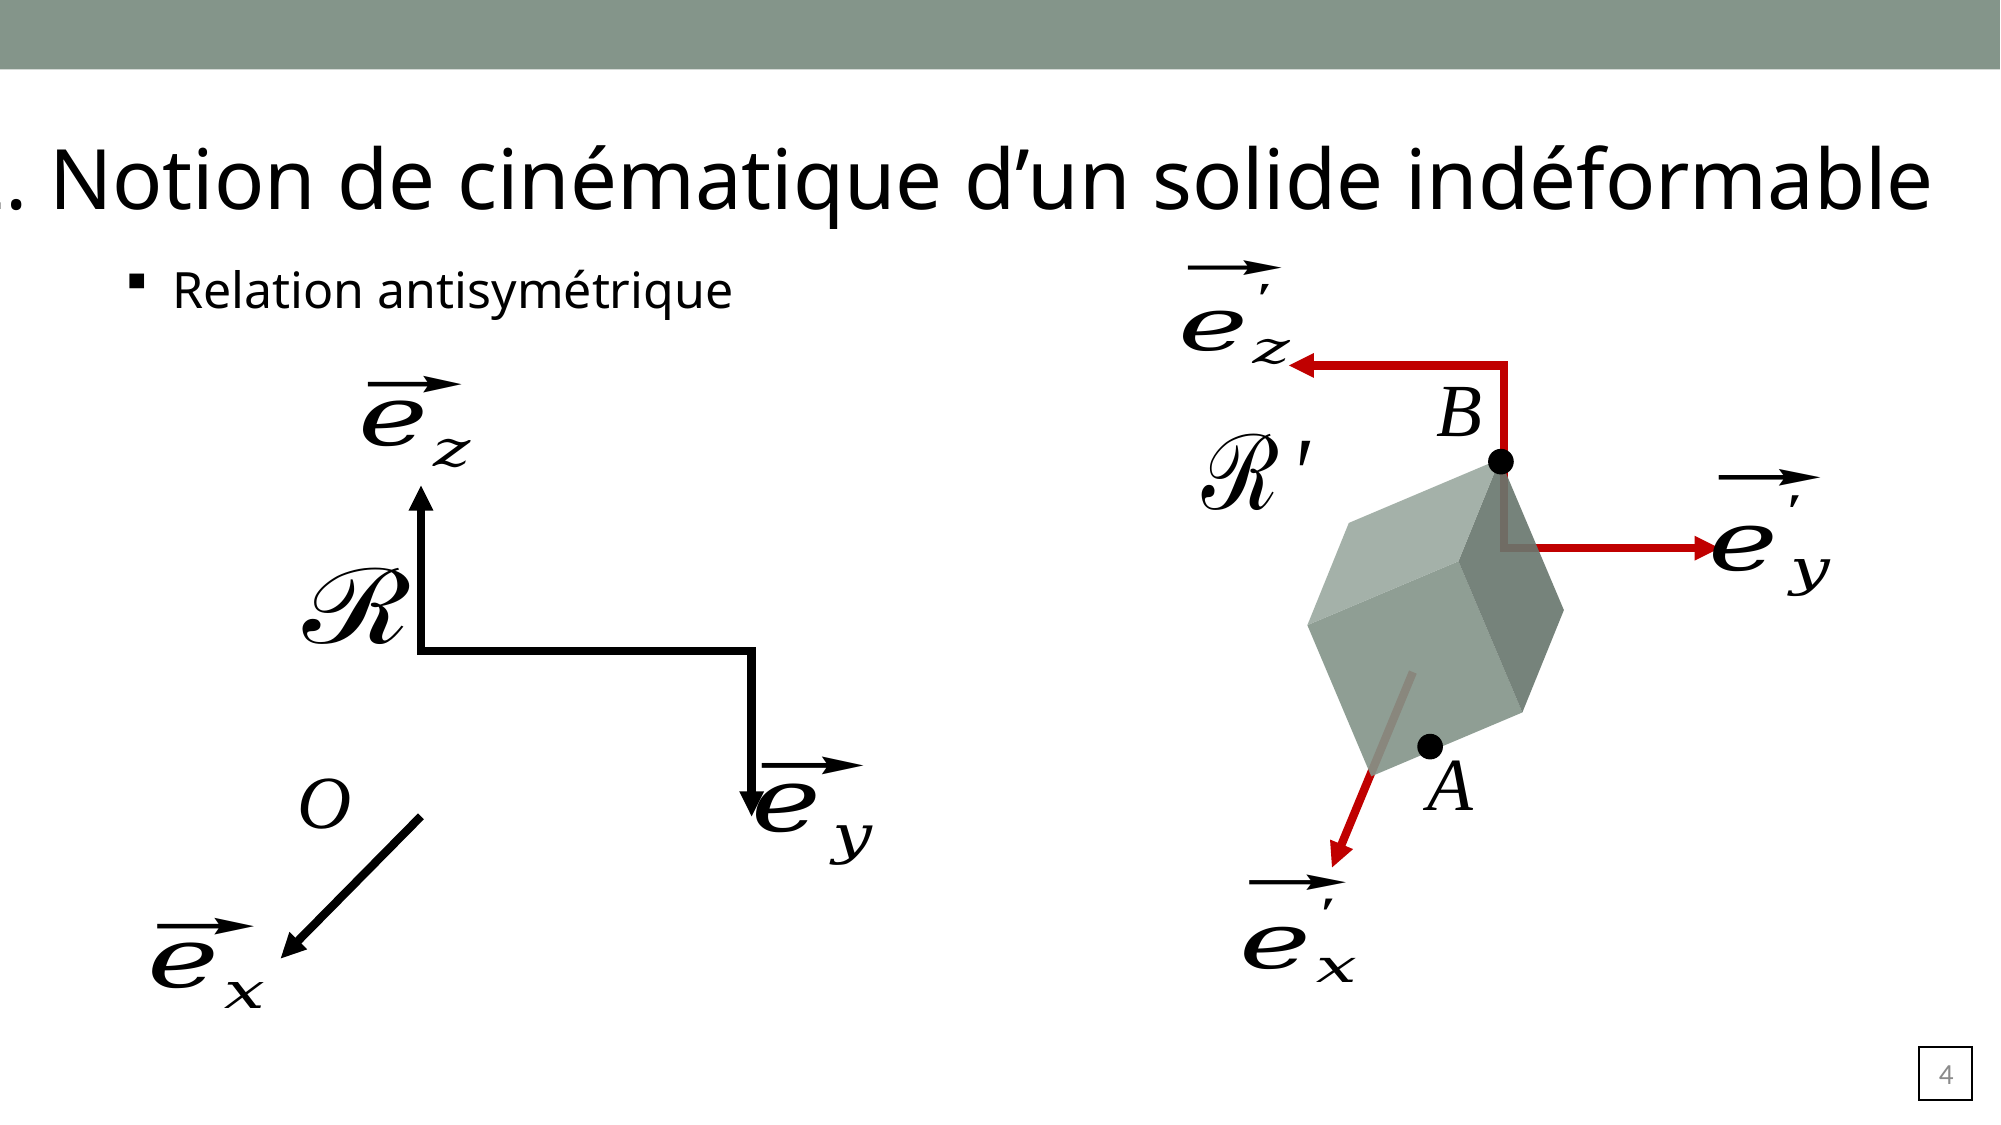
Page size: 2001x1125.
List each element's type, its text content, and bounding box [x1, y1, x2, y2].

text_box [0, 0, 2000, 70]
text_box 2. Notion de cinématique d’un solide indéformable [0, 118, 1951, 234]
slide_number 3 [1906, 1042, 1969, 1103]
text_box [1178, 257, 1833, 995]
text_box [280, 485, 752, 959]
text_box Relation antisymétrique [110, 250, 749, 326]
